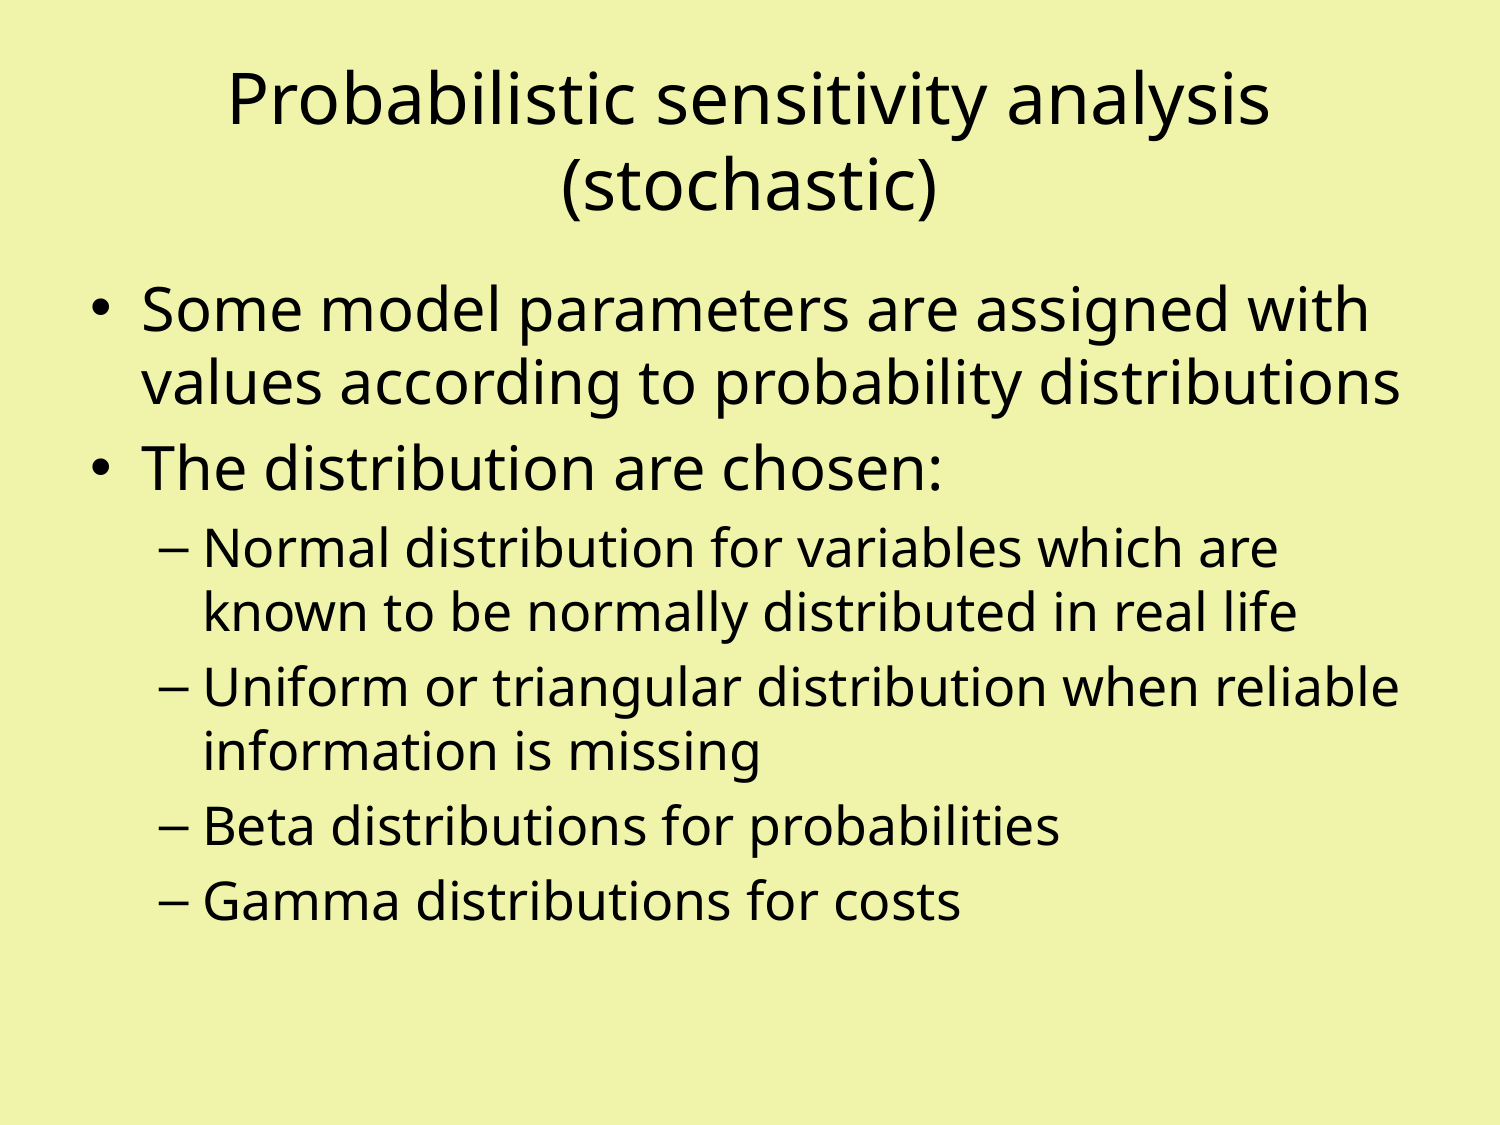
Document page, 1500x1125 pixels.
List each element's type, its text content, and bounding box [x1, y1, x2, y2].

list Some model parameters are assigned with values according to probability distributions The distribution are chosen: Normal distribution for variables which are known to be normally distributed in real life Uniform or triangular distribution when reliable information is missing Beta distributions for probabilities Gamma distributions for costs [75, 262, 1425, 1005]
title Probabilistic sensitivity analysis (stochastic) [75, 45, 1425, 233]
